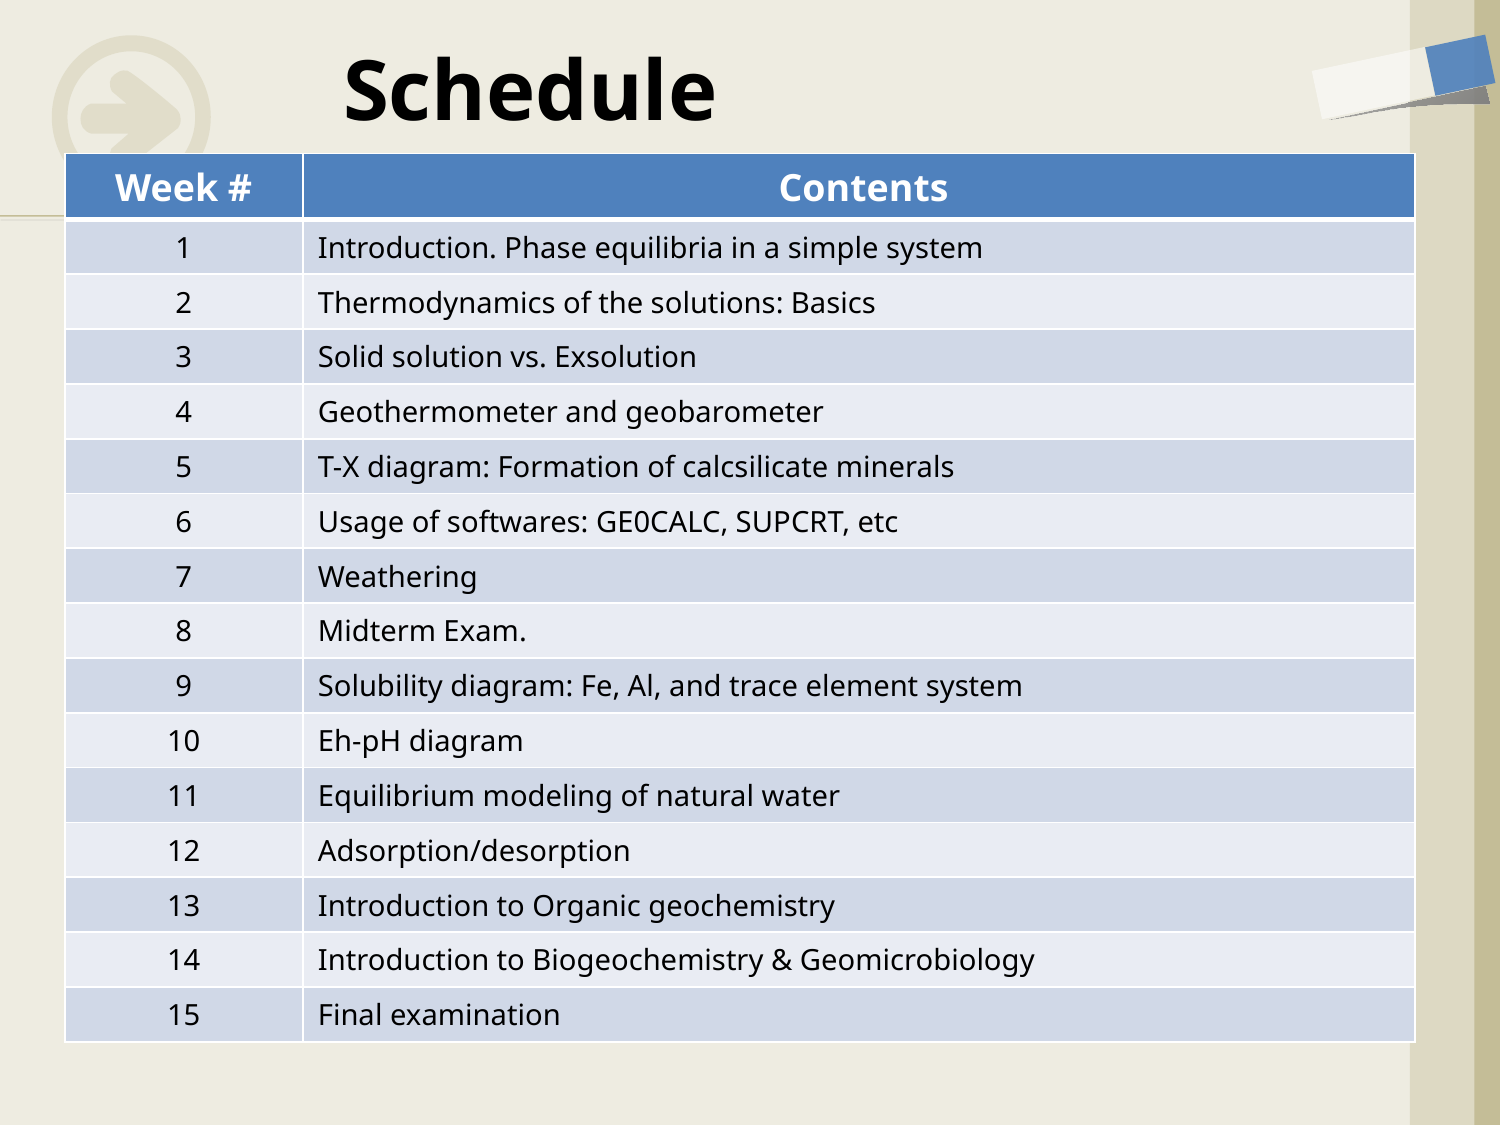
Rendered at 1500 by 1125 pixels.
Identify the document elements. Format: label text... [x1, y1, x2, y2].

table_cell Geothermometer and geobarometer [304, 385, 1414, 438]
table_cell 13 [66, 878, 302, 931]
table_cell Solubility diagram: Fe, Al, and trace element system [304, 659, 1414, 712]
table_cell Equilibrium modeling of natural water [304, 768, 1414, 822]
table_cell 14 [66, 933, 302, 986]
table_cell 5 [66, 440, 302, 493]
table_cell Weathering [304, 549, 1414, 602]
table_cell Usage of softwares: GE0CALC, SUPCRT, etc [304, 494, 1414, 547]
table_cell Introduction to Biogeochemistry & Geomicrobiology [304, 933, 1414, 986]
table_cell T-X diagram: Formation of calcsilicate minerals [304, 440, 1414, 493]
table_cell 1 [66, 222, 302, 273]
table_cell 6 [66, 494, 302, 547]
table_cell 8 [66, 604, 302, 657]
table_cell 4 [66, 385, 302, 438]
table_cell 2 [66, 275, 302, 328]
table_cell Final examination [304, 988, 1414, 1041]
table_cell 9 [66, 659, 302, 712]
table_cell 3 [66, 330, 302, 383]
table_cell 12 [66, 823, 302, 876]
table_cell Solid solution vs. Exsolution [304, 330, 1414, 383]
table_cell Introduction. Phase equilibria in a simple system [304, 222, 1414, 273]
table_cell Eh-pH diagram [304, 714, 1414, 767]
table_cell Adsorption/desorption [304, 823, 1414, 876]
table_cell 11 [66, 768, 302, 822]
table_header Contents [304, 154, 1414, 217]
table_cell 7 [66, 549, 302, 602]
table_cell Thermodynamics of the solutions: Basics [304, 275, 1414, 328]
table_cell 15 [66, 988, 302, 1041]
table_cell 10 [66, 714, 302, 767]
table_cell Introduction to Organic geochemistry [304, 878, 1414, 931]
title Schedule [75, 25, 987, 149]
table_header Week # [66, 154, 302, 217]
table_cell Midterm Exam. [304, 604, 1414, 657]
